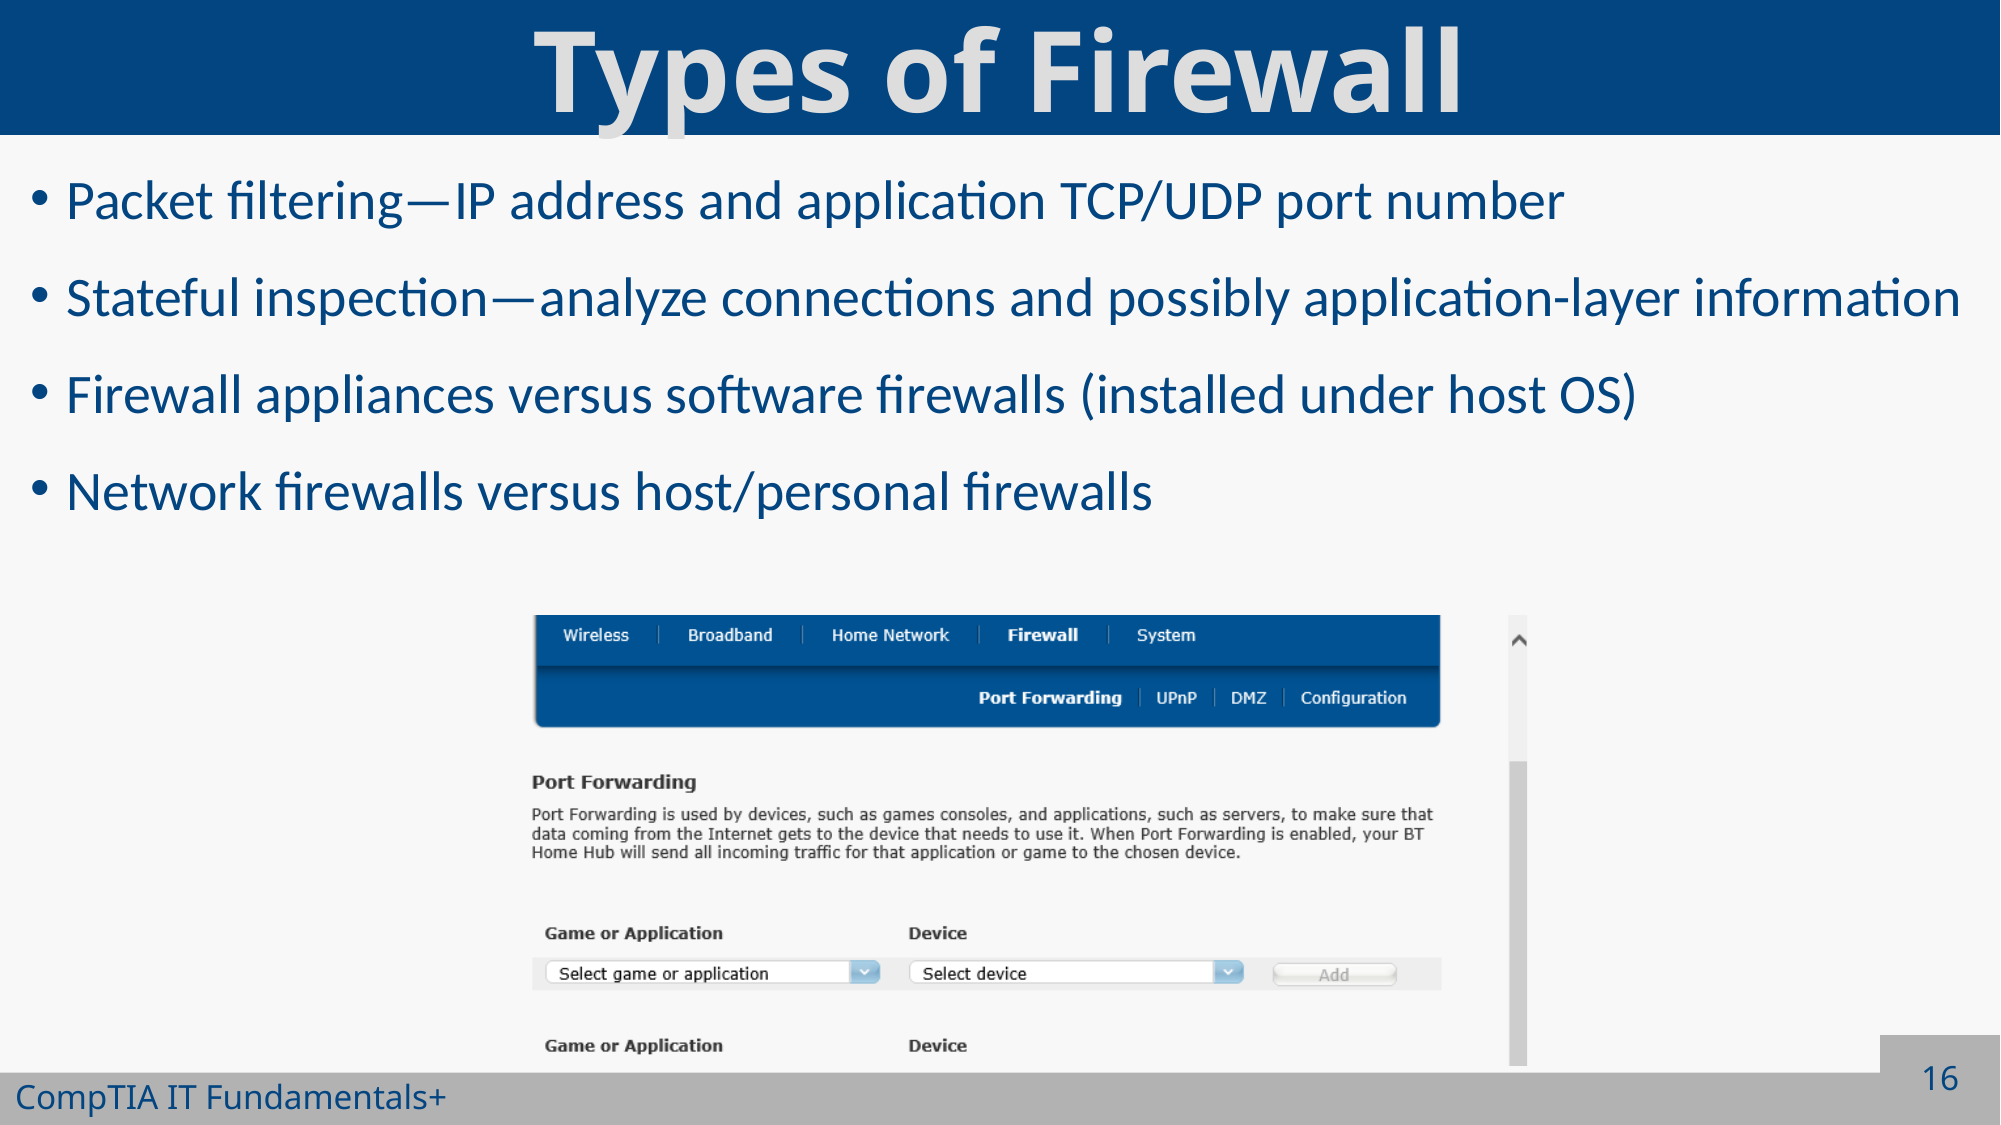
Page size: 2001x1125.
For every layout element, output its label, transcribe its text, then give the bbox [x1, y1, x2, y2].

footer CompTIA IT Fundamentals+ [0, 1072, 1880, 1125]
title Types of Firewall [0, 0, 2000, 135]
slide_number 16 [1880, 1035, 2000, 1125]
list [467, 615, 1528, 1066]
list Packet filtering—IP address and application TCP/UDP port number Stateful inspection—analyze connections and possibly application-layer information Firewall appliances versus software firewalls (installed under host OS) Network firewalls versus host/personal firewalls [15, 149, 1980, 600]
